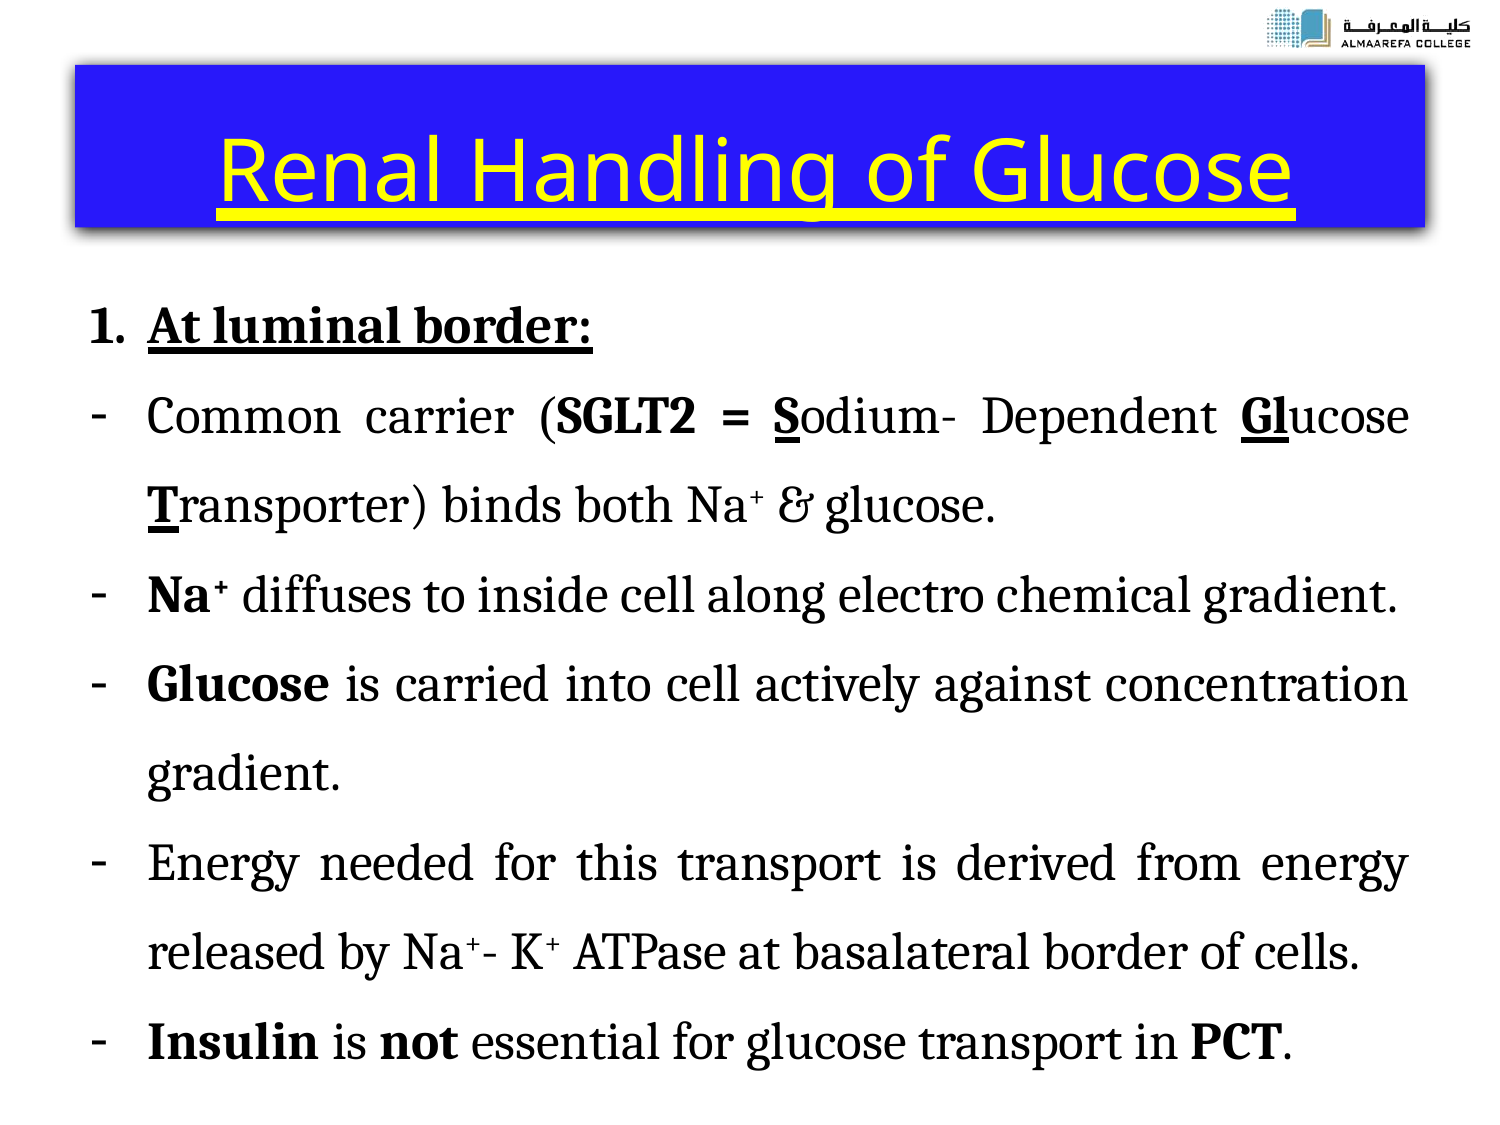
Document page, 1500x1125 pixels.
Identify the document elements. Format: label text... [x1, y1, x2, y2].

list At luminal border: Common carrier (SGLT2 = Sodium- Dependent Glucose Transporter) binds both Na+ & glucose. Na+ diffuses to inside cell along electro chemical gradient. Glucose is carried into cell actively against concentration gradient. Energy needed for this transport is derived from energy released by Na+- K+ ATPase at basalateral border of cells. Insulin is not essential for glucose transport in PCT. [75, 257, 1425, 1125]
picture [1262, 0, 1475, 65]
title Renal Handling of Glucose [75, 64, 1425, 228]
